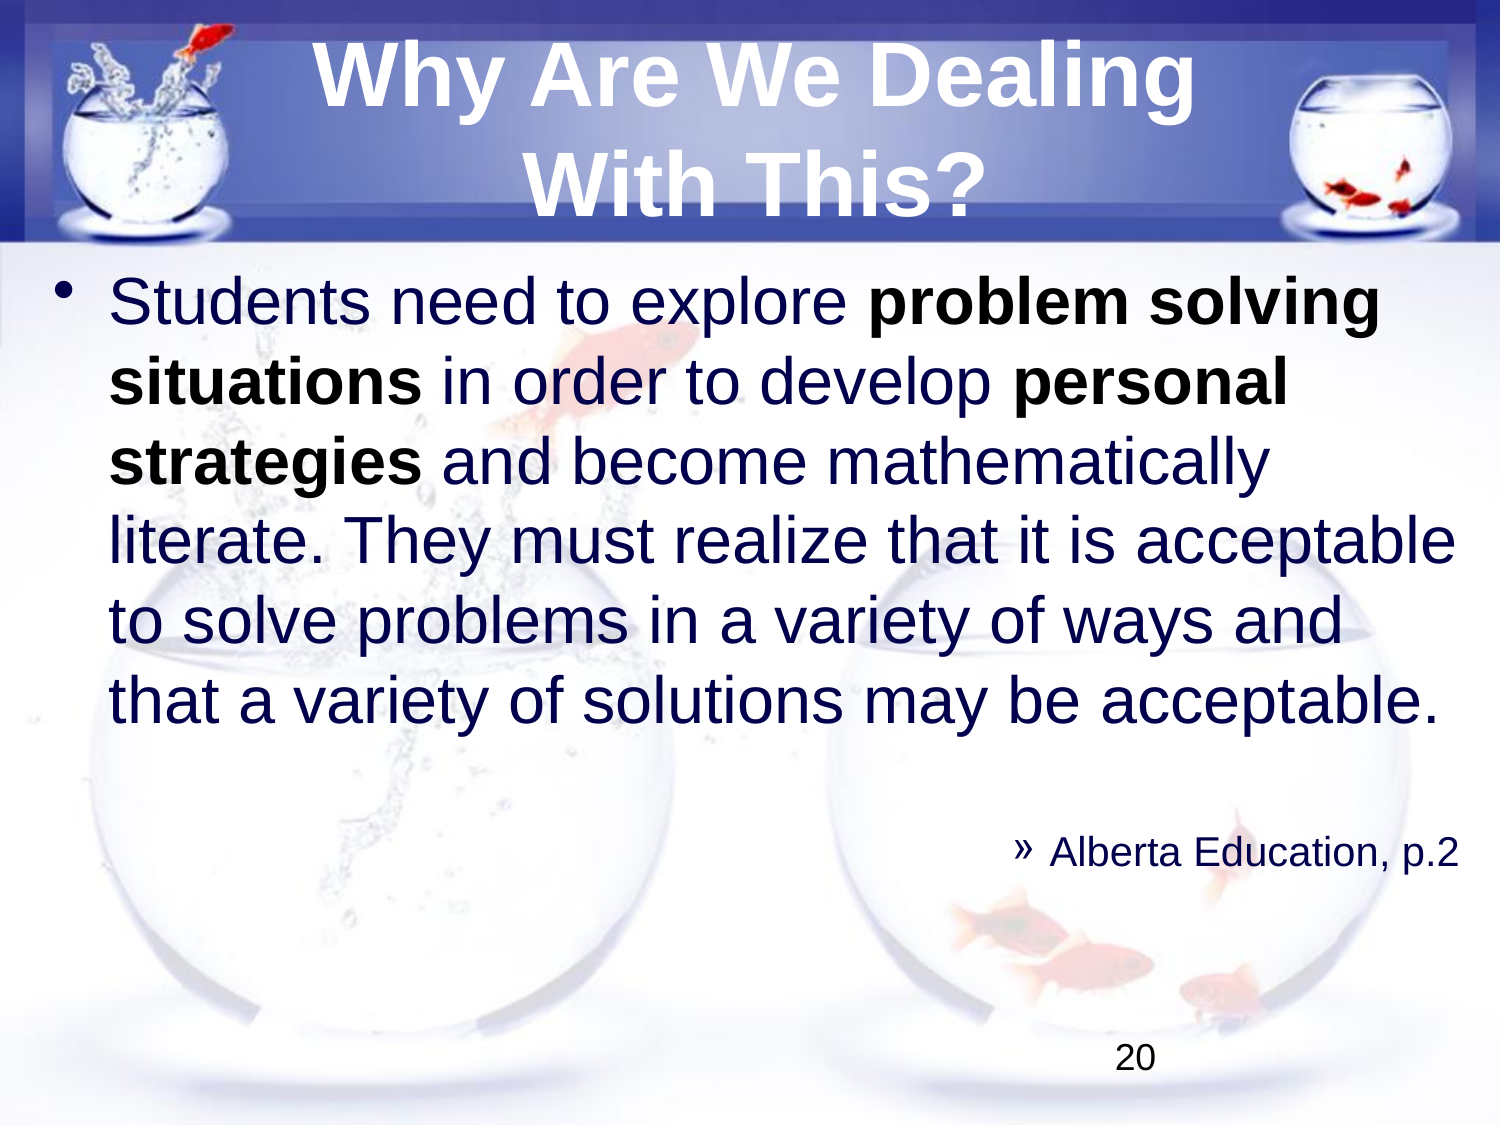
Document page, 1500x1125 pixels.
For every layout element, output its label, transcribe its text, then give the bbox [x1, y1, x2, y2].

picture [0, 0, 1500, 1125]
title Why Are We Dealing With This? [187, 49, 1326, 201]
list Students need to explore problem solving situations in order to develop personal strategies and become mathematically literate. They must realize that it is acceptable to solve problems in a variety of ways and that a variety of solutions may be acceptable. Alberta Education, p.2 [37, 249, 1476, 1113]
